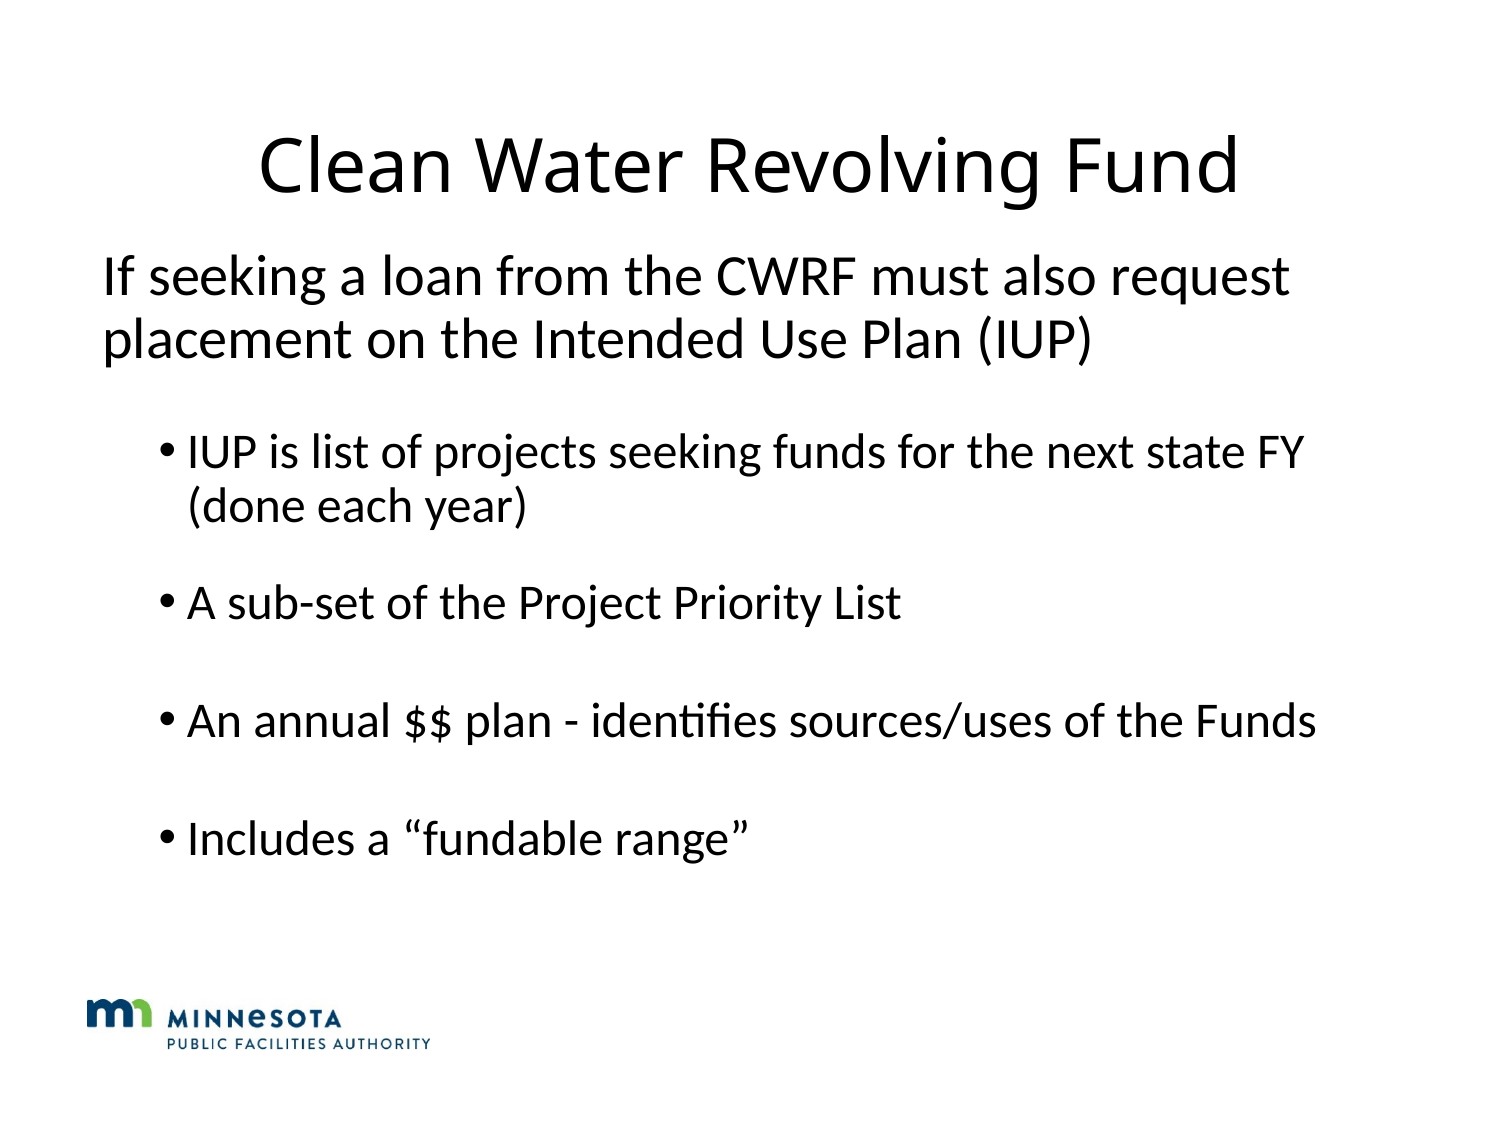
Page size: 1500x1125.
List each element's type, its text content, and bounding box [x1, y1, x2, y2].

title Clean Water Revolving Fund [103, 59, 1397, 278]
list If seeking a loan from the CWRF must also request placement on the Intended Use Plan (IUP) IUP is list of projects seeking funds for the next state FY (done each year) A sub-set of the Project Priority List An annual $$ plan - identifies sources/uses of the Funds Includes a “fundable range” [87, 237, 1363, 1025]
picture [87, 999, 430, 1050]
